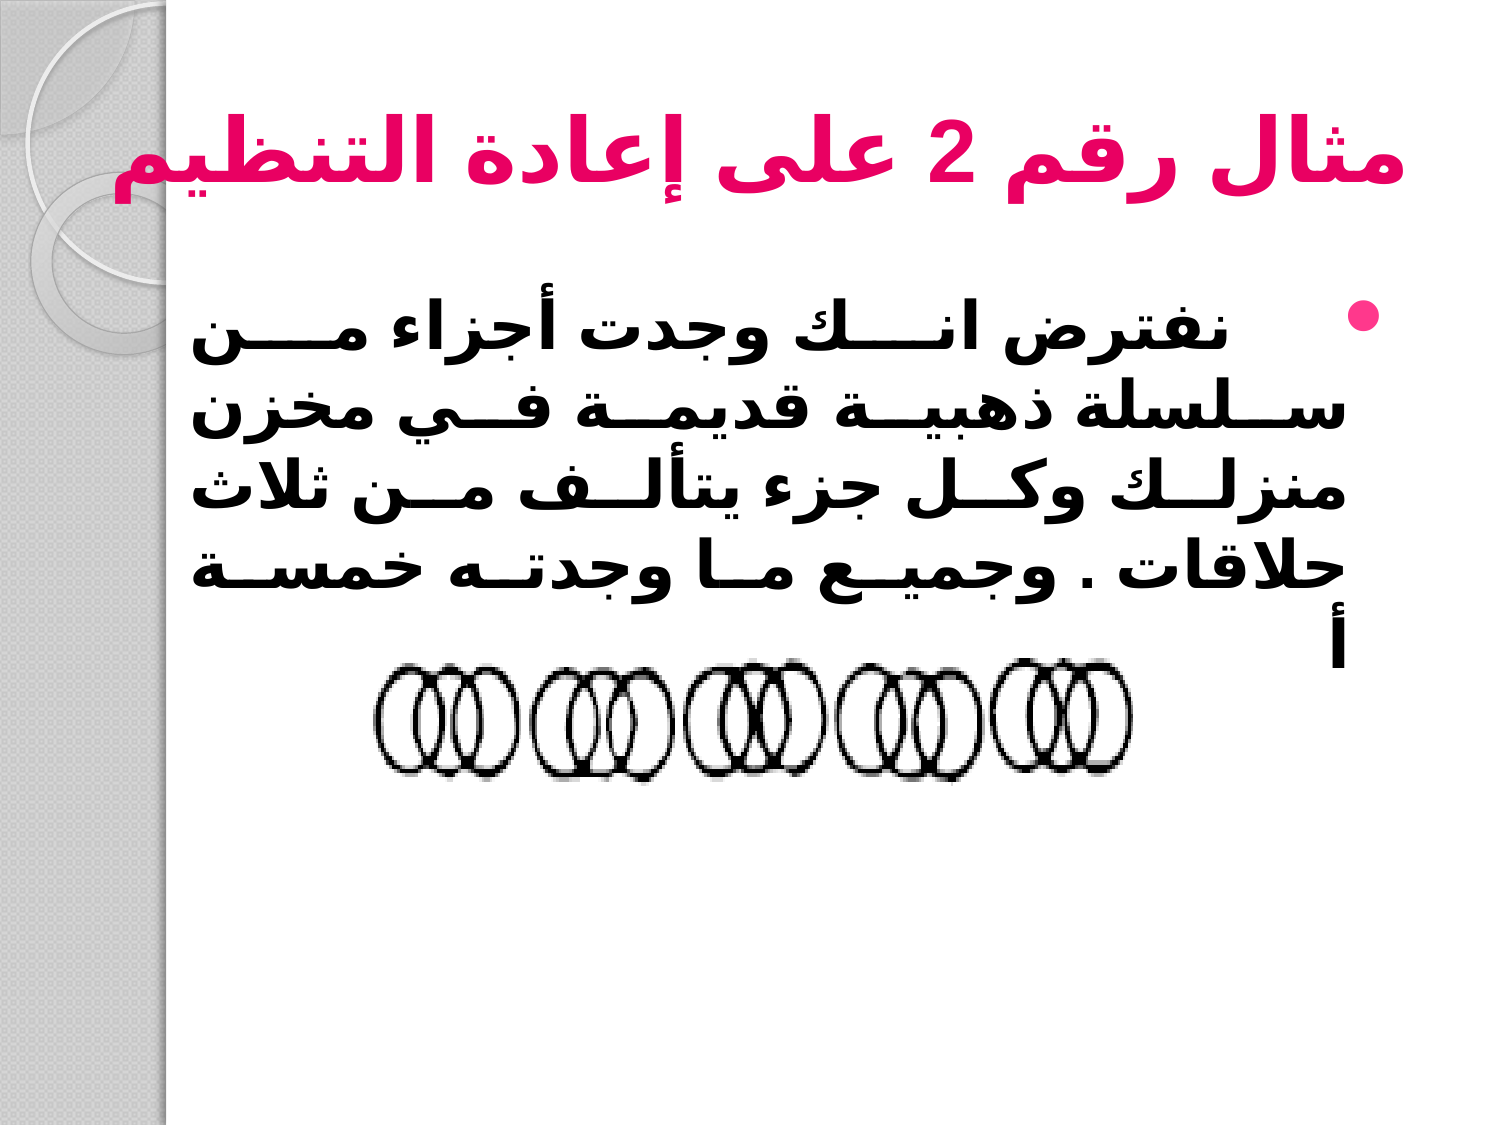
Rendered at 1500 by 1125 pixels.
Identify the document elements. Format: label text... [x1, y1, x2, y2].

list نفترض انك وجدت أجزاء من سلسلة ذهبية قديمة في مخزن منزلك وكل جزء يتألف من ثلاث حلاقات . وجميع ما وجدته خمسة أجزاء : [174, 275, 1425, 1063]
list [212, 612, 1322, 851]
title مثال رقم 2 على إعادة التنظيم [49, 37, 1446, 255]
